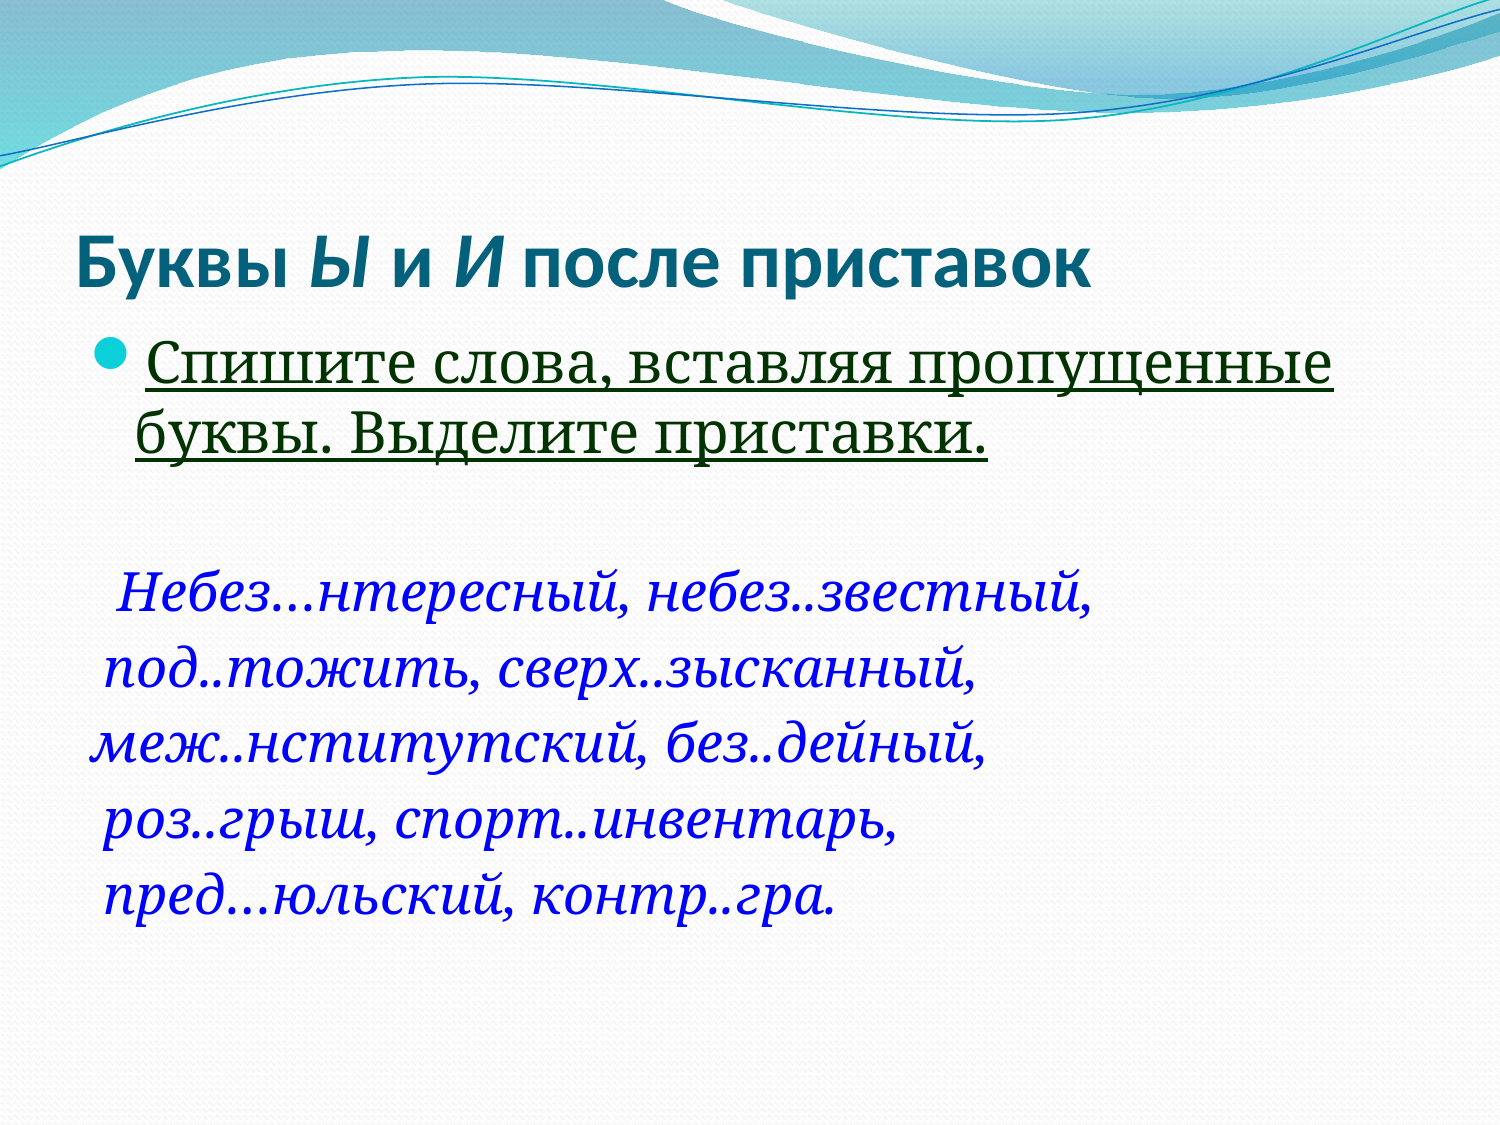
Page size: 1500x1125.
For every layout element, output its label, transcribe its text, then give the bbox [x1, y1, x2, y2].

title Буквы Ы и И после приставок [75, 115, 1425, 303]
list Спишите слова, вставляя пропущенные буквы. Выделите приставки. Небез…нтересный, небез..звестный, под..тожить, сверх..зысканный, меж..нститутский, без..дейный, роз..грыш, спорт..инвентарь, пред…юльский, контр..гра. [75, 317, 1425, 1038]
